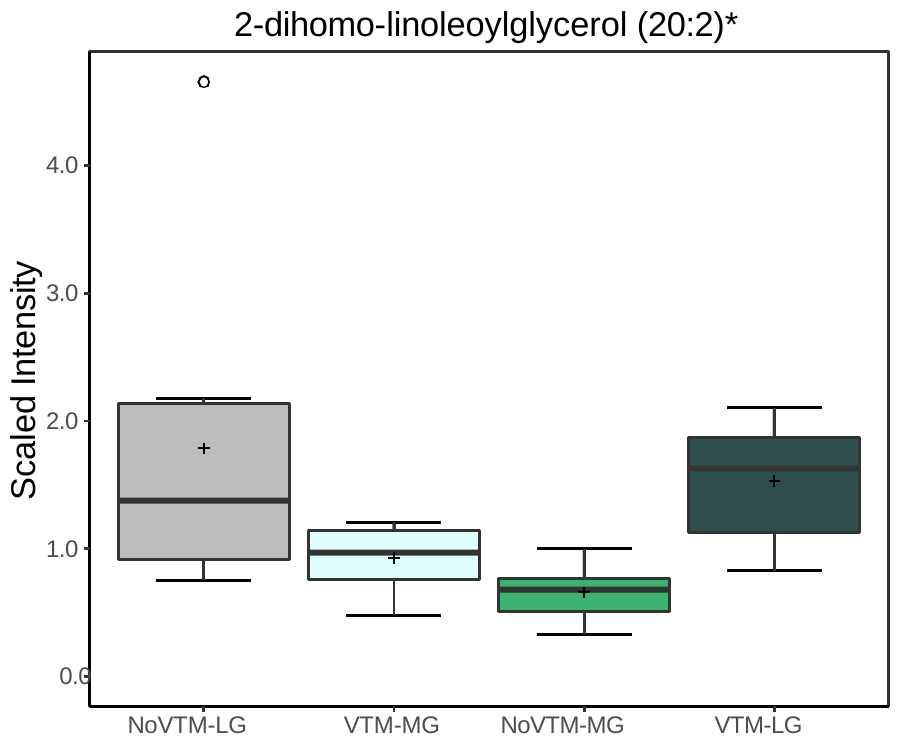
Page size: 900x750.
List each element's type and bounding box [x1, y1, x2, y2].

text_box [1, 256, 82, 503]
text_box [83, 50, 891, 738]
text_box [232, 0, 747, 44]
text_box [44, 530, 82, 562]
text_box [44, 147, 82, 179]
slide_number [125, 713, 257, 750]
footer [57, 661, 95, 750]
